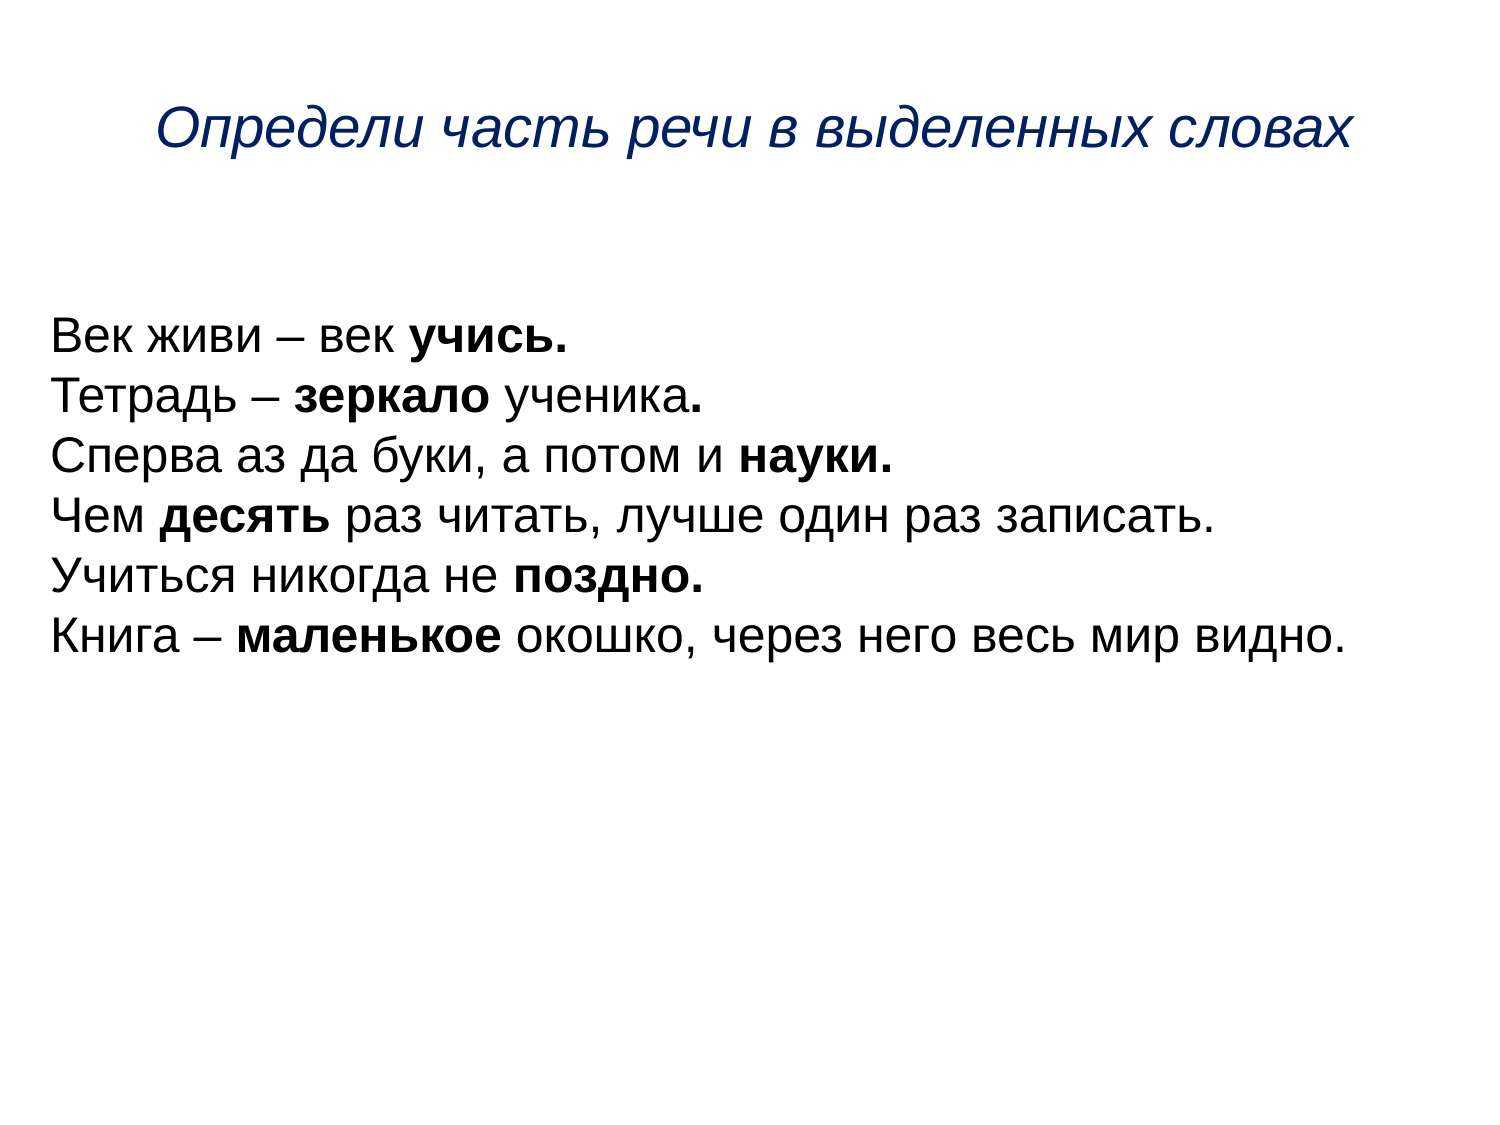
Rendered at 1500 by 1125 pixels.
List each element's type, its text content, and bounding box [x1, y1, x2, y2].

text_box Определи часть речи в выделенных словах [140, 82, 1454, 167]
text_box Век живи – век учись. Тетрадь – зеркало ученика. Сперва аз да буки, а потом и науки. Чем десять раз читать, лучше один раз записать. Учиться никогда не поздно. Книга – маленькое окошко, через него весь мир видно. [35, 295, 1500, 730]
